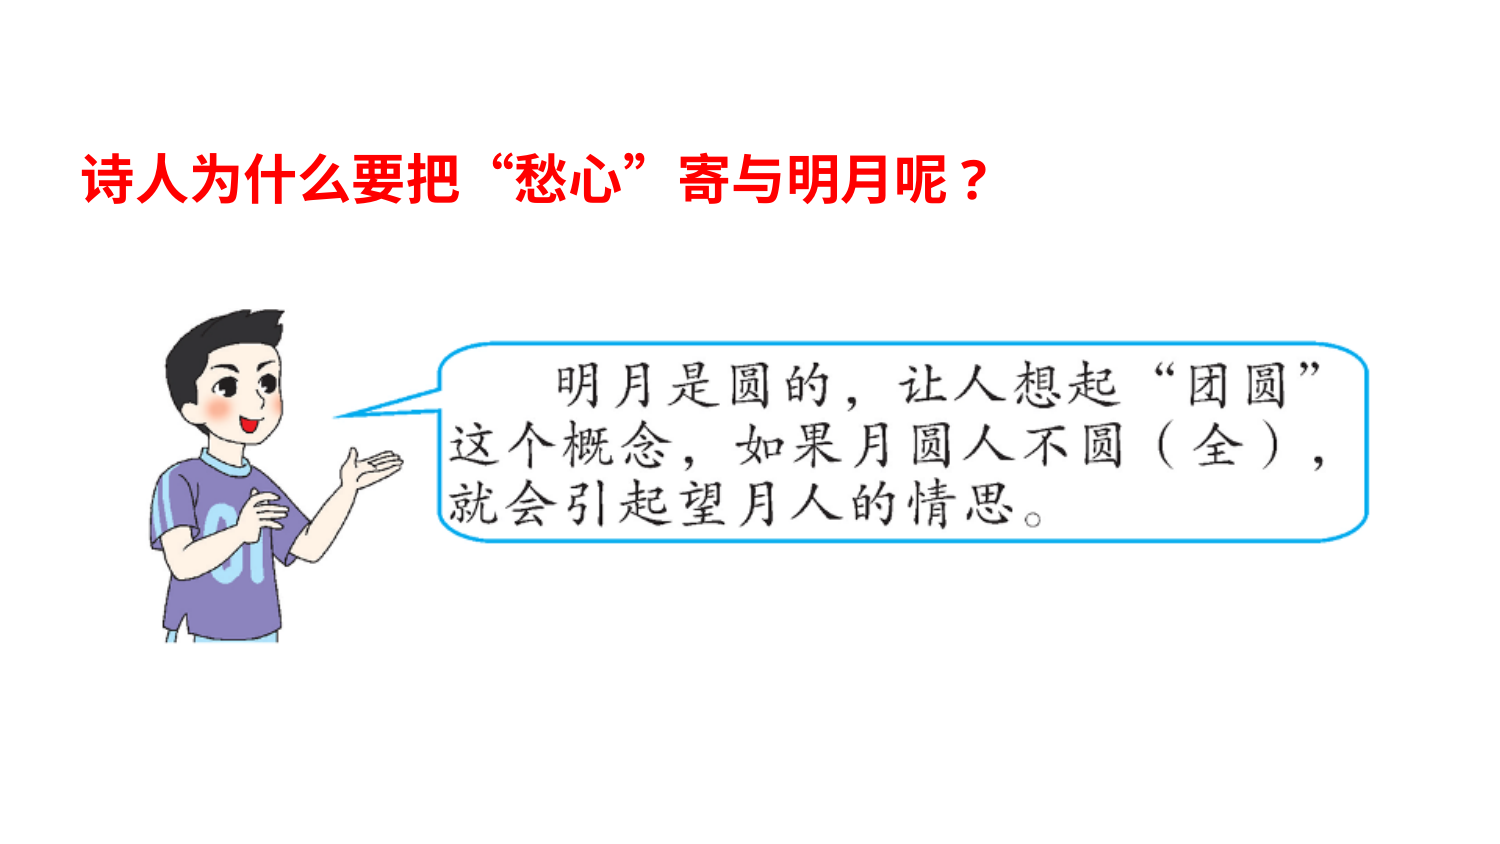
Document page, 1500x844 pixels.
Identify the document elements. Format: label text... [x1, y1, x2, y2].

picture [141, 308, 1421, 655]
text_box 诗人为什么要把“愁心”寄与明月呢? [66, 137, 1080, 218]
